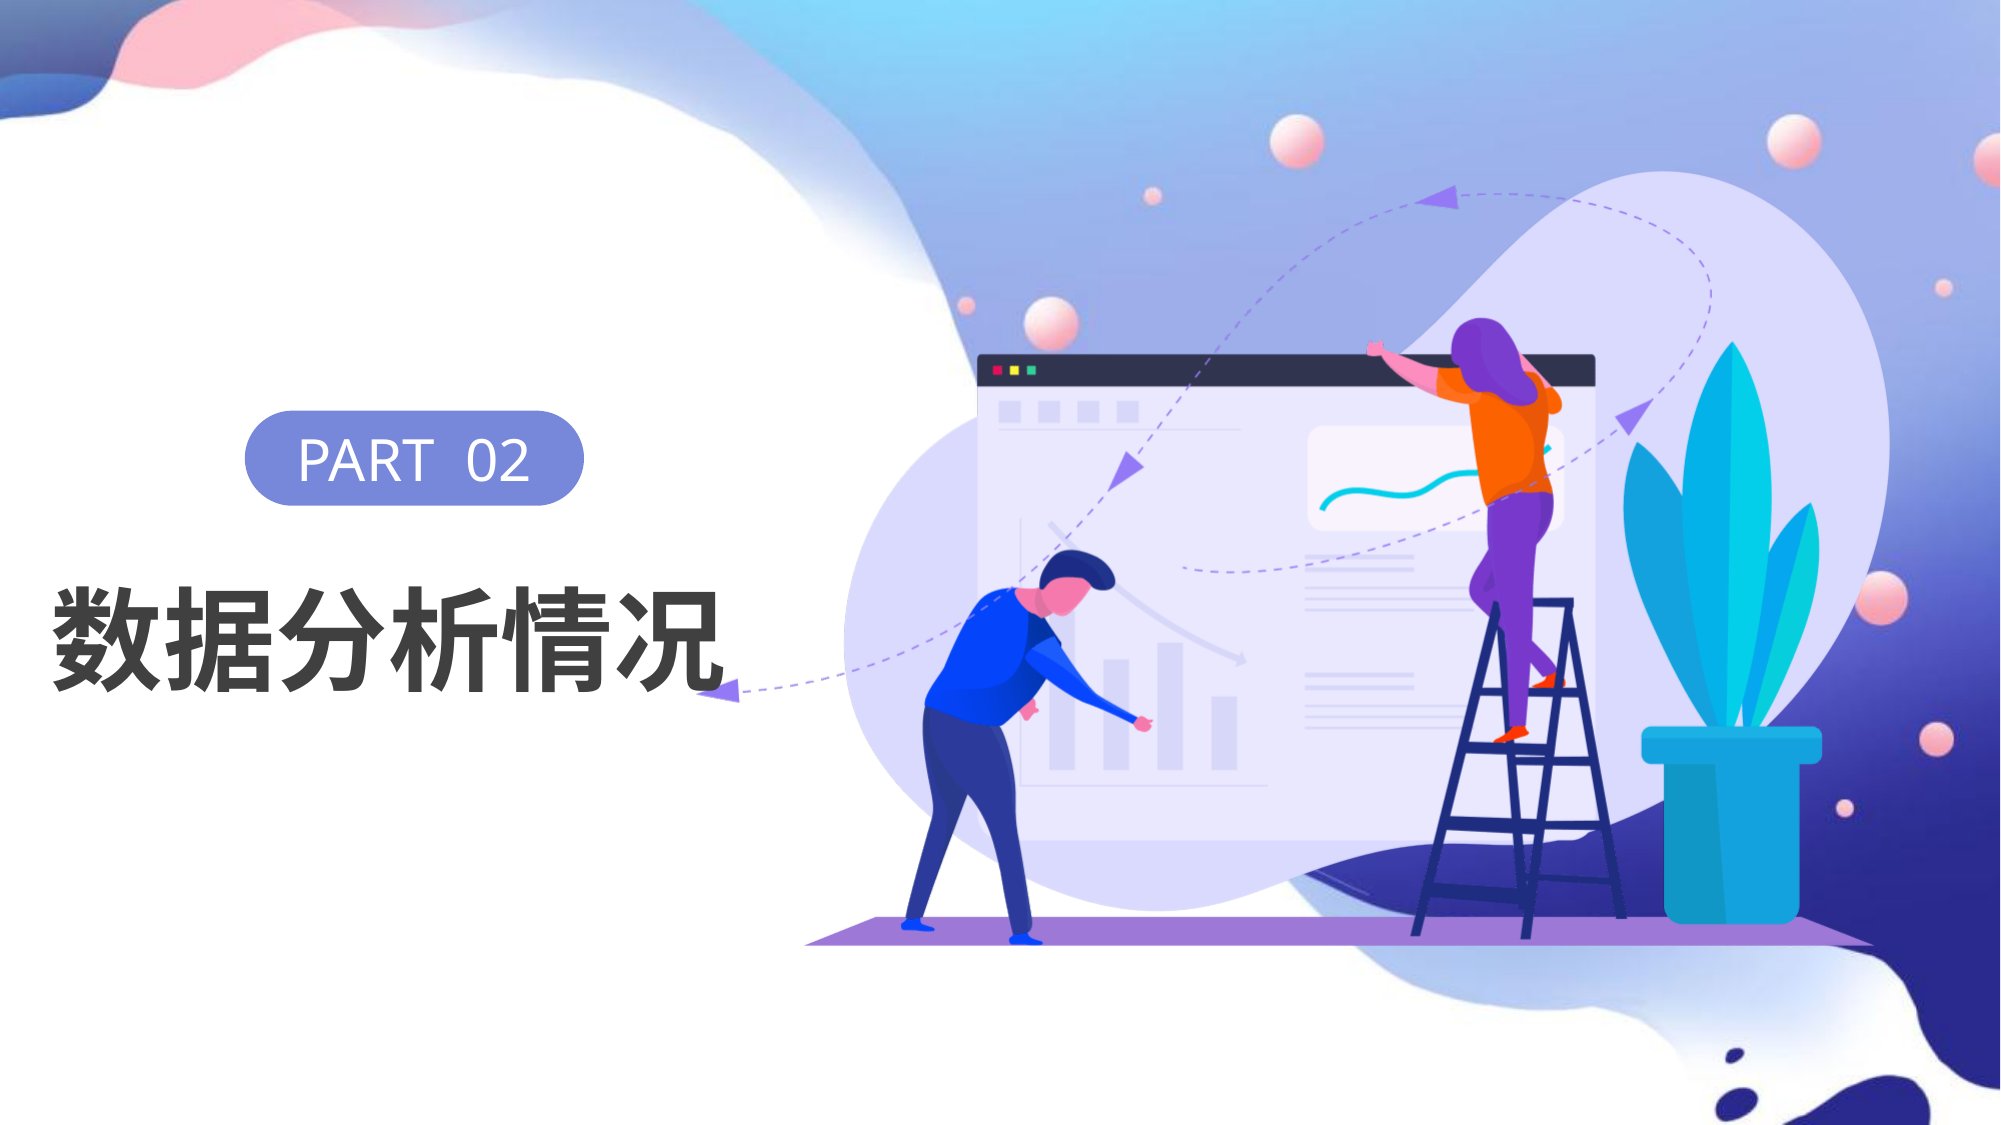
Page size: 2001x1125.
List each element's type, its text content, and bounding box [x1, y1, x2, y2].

text_box PART 02 [243, 409, 586, 507]
text_box 数据分析情况 [35, 562, 668, 713]
picture [0, 0, 2001, 1125]
